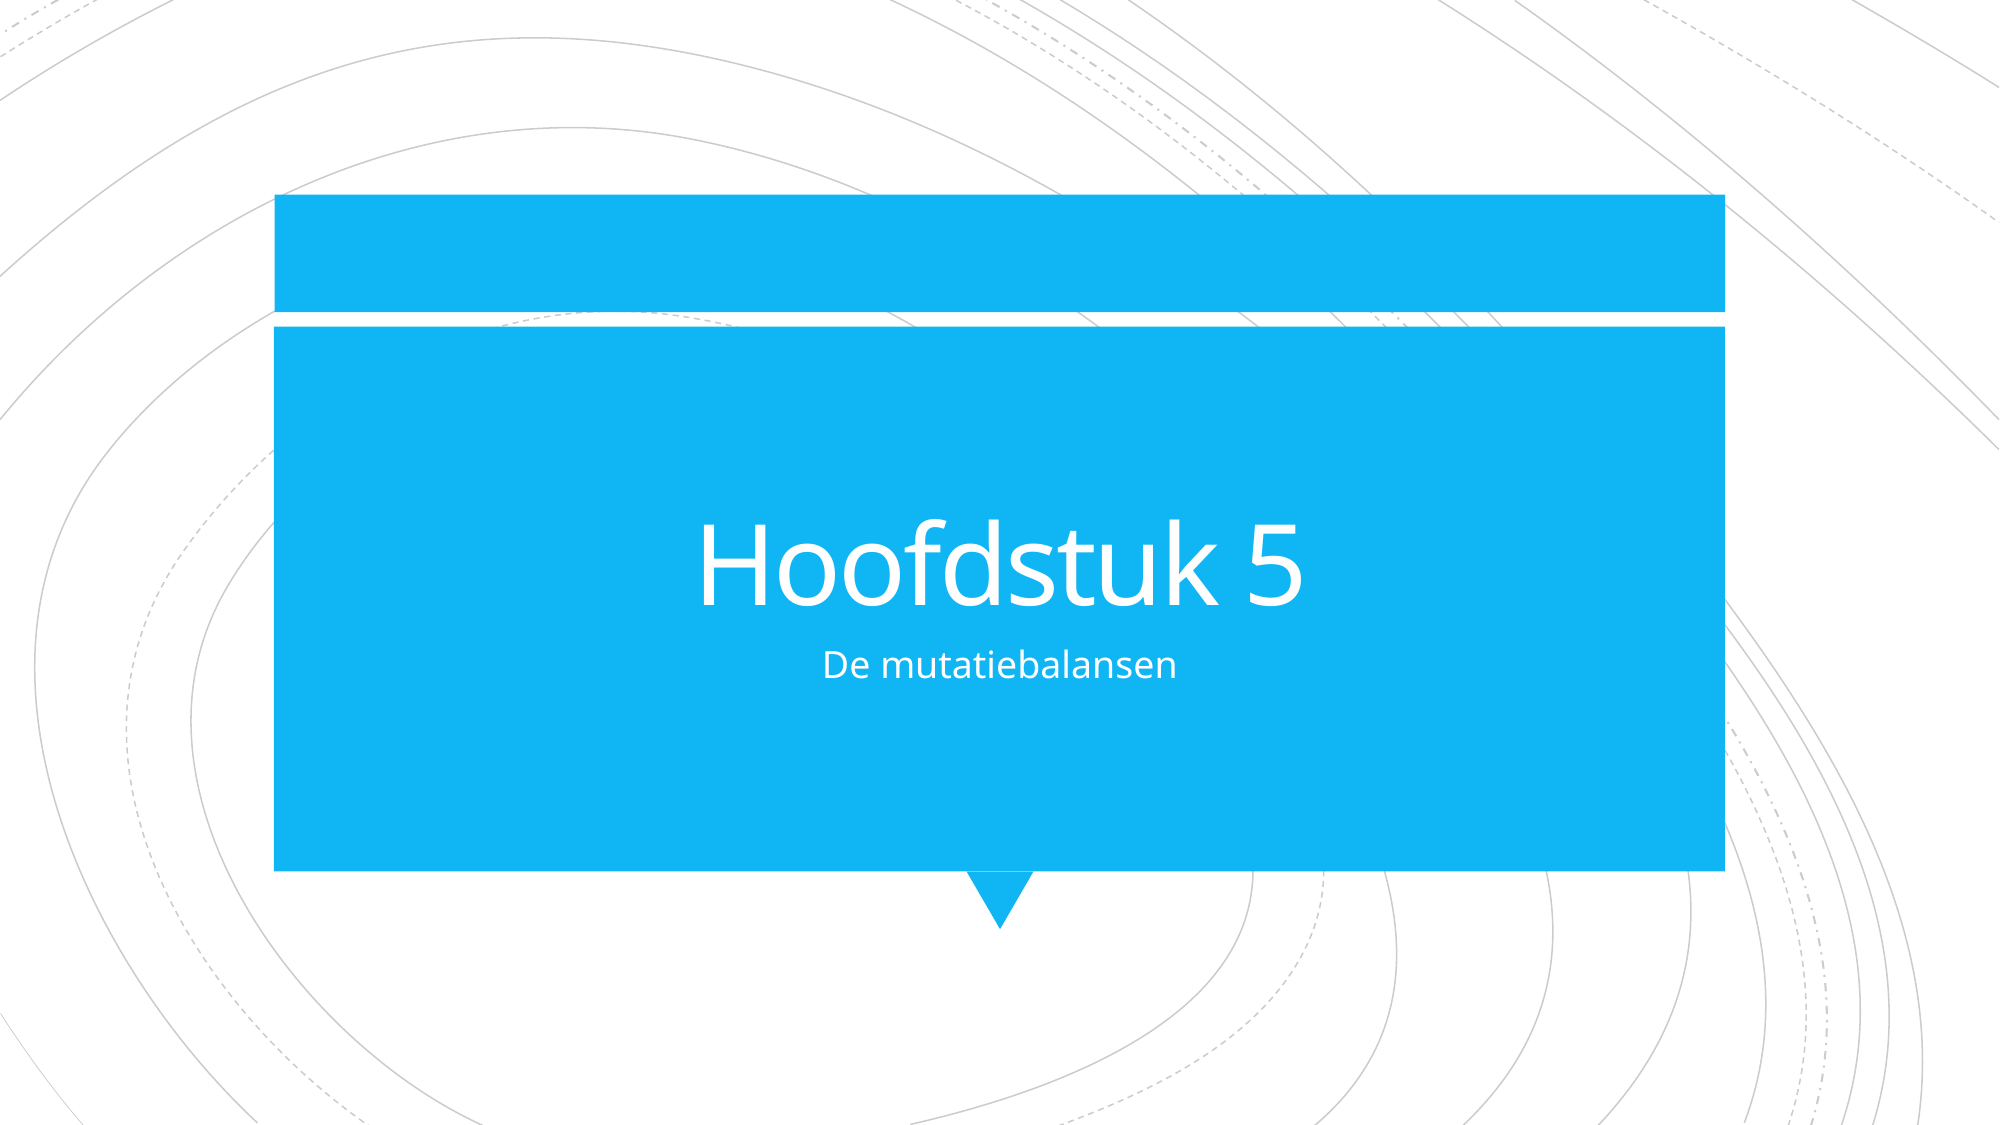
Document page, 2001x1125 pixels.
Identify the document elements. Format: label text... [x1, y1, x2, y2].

subtitle De mutatiebalansen [288, 640, 1712, 858]
title Hoofdstuk 5 [288, 340, 1713, 628]
